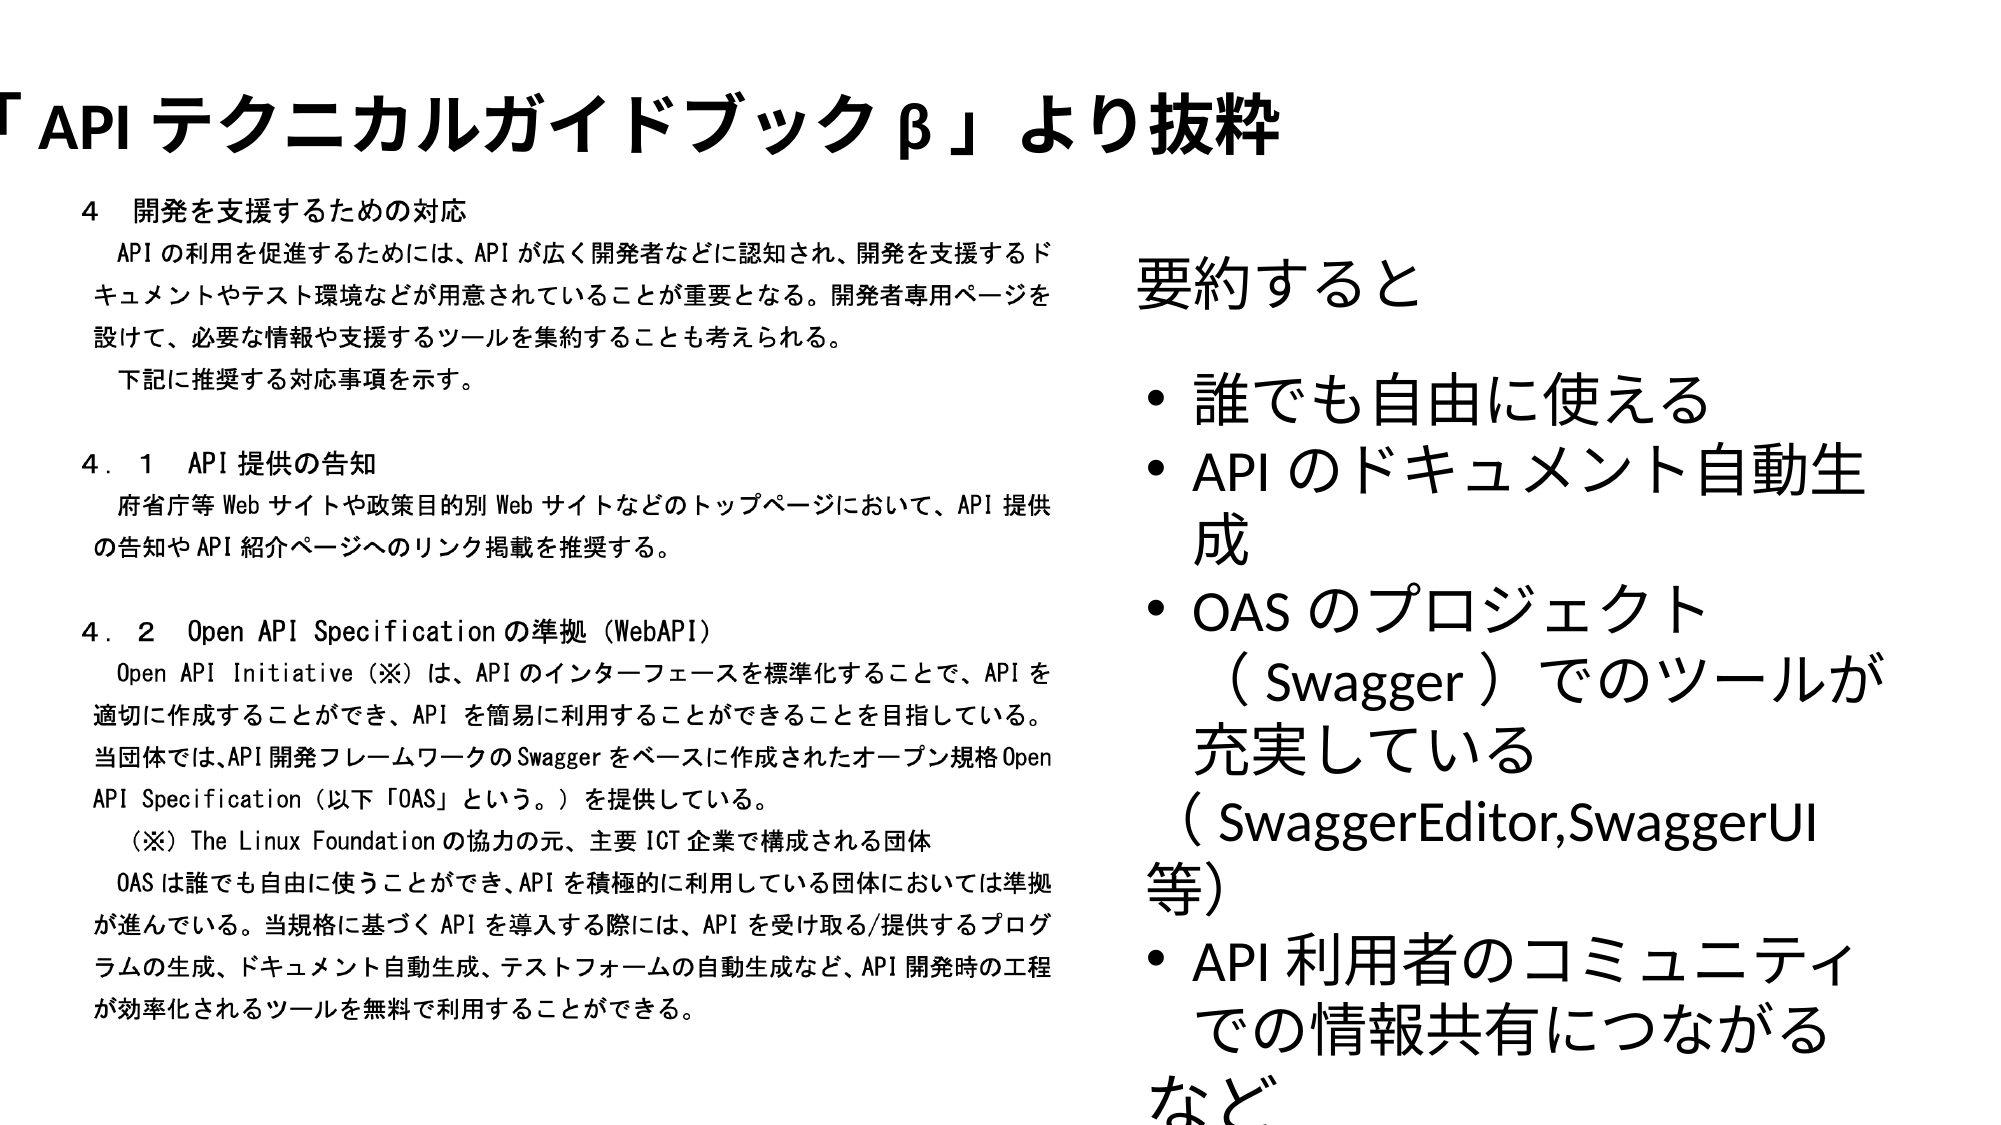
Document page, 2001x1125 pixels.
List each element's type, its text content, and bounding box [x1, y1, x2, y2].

text_box 誰でも自由に使える APIのドキュメント自動生成 OASのプロジェクト（Swagger）でのツールが充実している （SwaggerEditor,SwaggerUI等） API利用者のコミュニティでの情報共有につながる など [1131, 355, 1919, 1125]
text_box 要約すると [1132, 240, 1442, 325]
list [0, 173, 1132, 1035]
text_box 「APIテクニカルガイドブックβ」より抜粋 [0, 75, 1297, 171]
